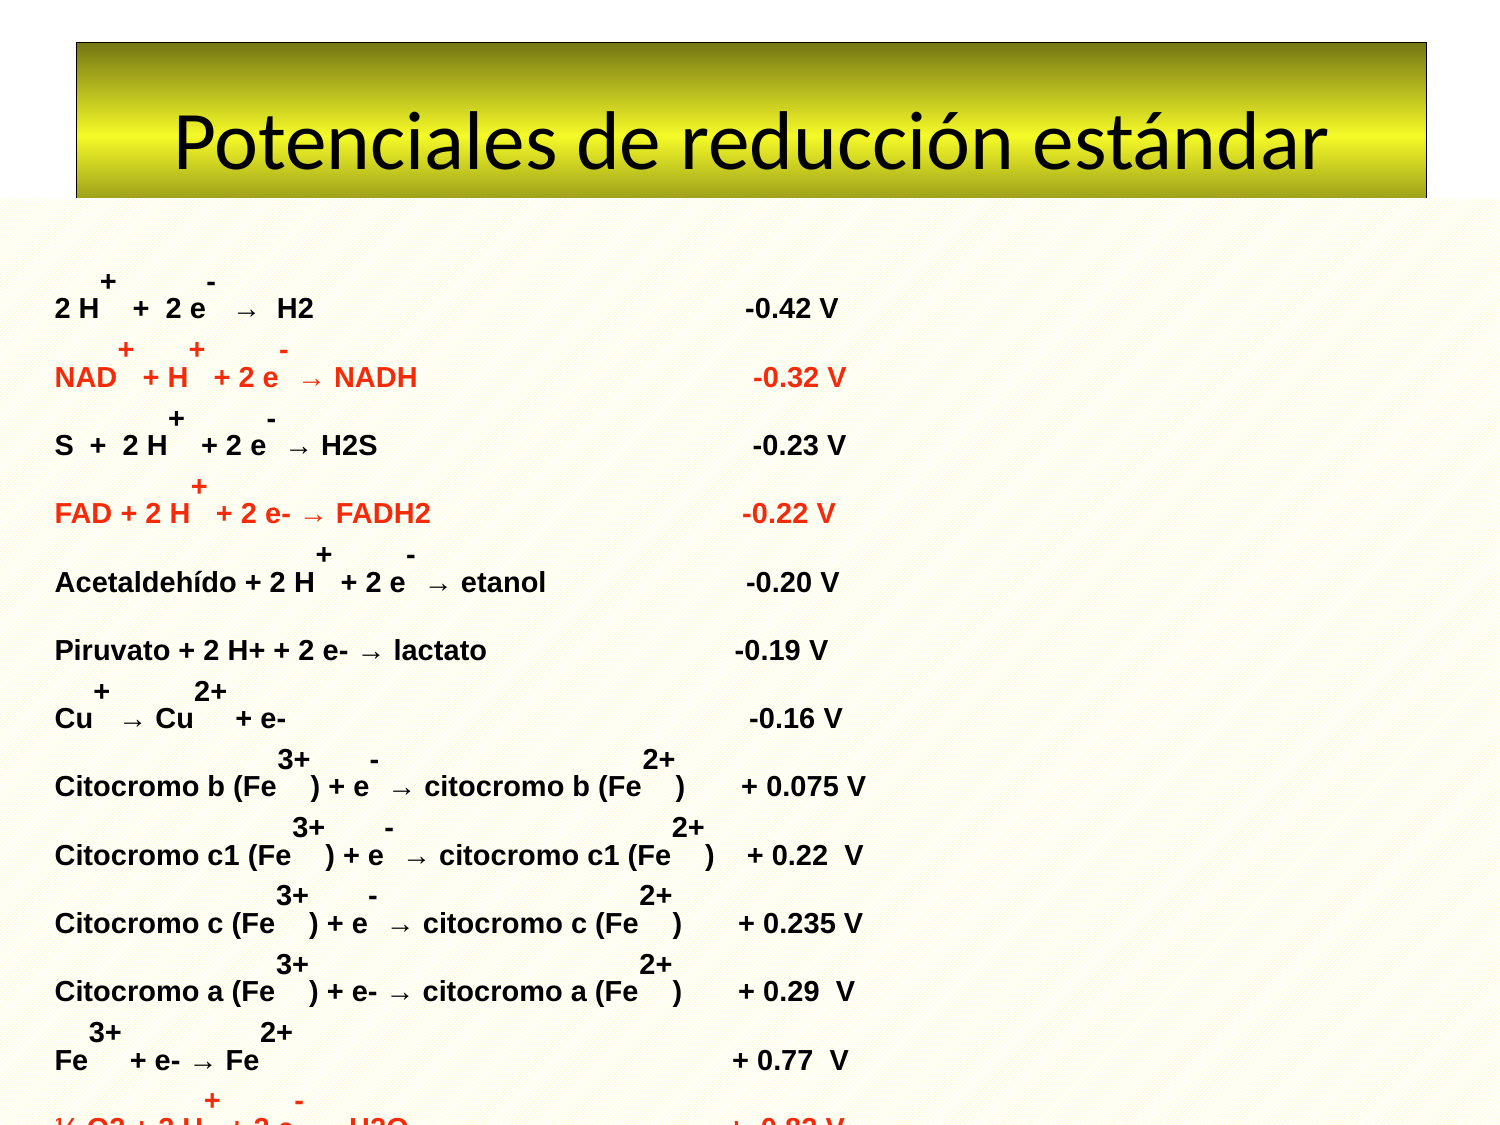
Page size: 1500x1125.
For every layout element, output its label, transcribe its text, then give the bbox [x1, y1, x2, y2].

text_box 2 H+ + 2 e- → H2 -0.42 V NAD+ + H+ + 2 e- → NADH -0.32 V S + 2 H+ + 2 e- → H2S -0.23 V FAD + 2 H+ + 2 e- → FADH2 -0.22 V Acetaldehído + 2 H+ + 2 e- → etanol -0.20 V Piruvato + 2 H+ + 2 e- → lactato -0.19 V Cu+ → Cu2+ + e- -0.16 V Citocromo b (Fe3+) + e- → citocromo b (Fe2+) + 0.075 V Citocromo c1 (Fe3+) + e- → citocromo c1 (Fe2+) + 0.22 V Citocromo c (Fe3+) + e- → citocromo c (Fe2+) + 0.235 V Citocromo a (Fe3+) + e- → citocromo a (Fe2+) + 0.29 V Fe3+ + e- → Fe2+ + 0.77 V ½ O2 + 2 H+ + 2 e- → H2O + 0.82 V [0, 198, 1500, 1125]
title Potenciales de reducción estándar [76, 42, 1427, 198]
